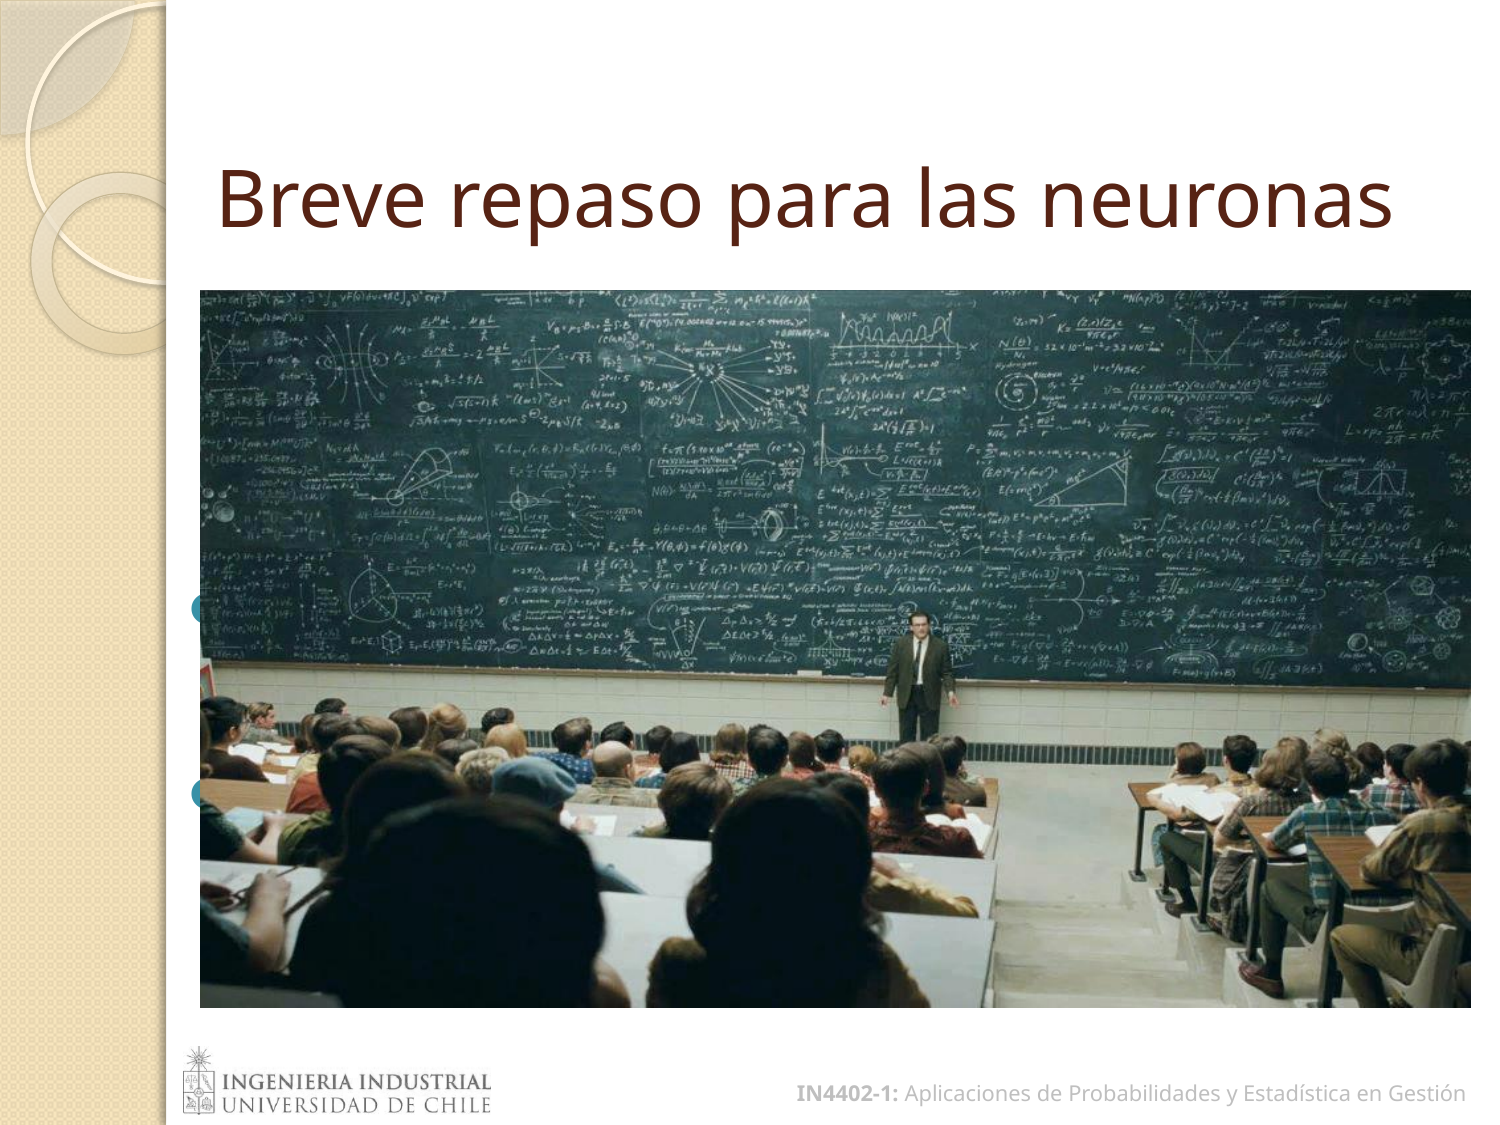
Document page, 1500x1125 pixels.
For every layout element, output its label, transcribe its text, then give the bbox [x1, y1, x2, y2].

title Breve repaso para las neuronas [200, 101, 1431, 288]
picture [200, 290, 1471, 1008]
list [242, 160, 1473, 279]
text_box ¿Quién fue a clases? ¿Qué vieron (se acuerdan) de la clase? [159, 567, 1390, 1125]
